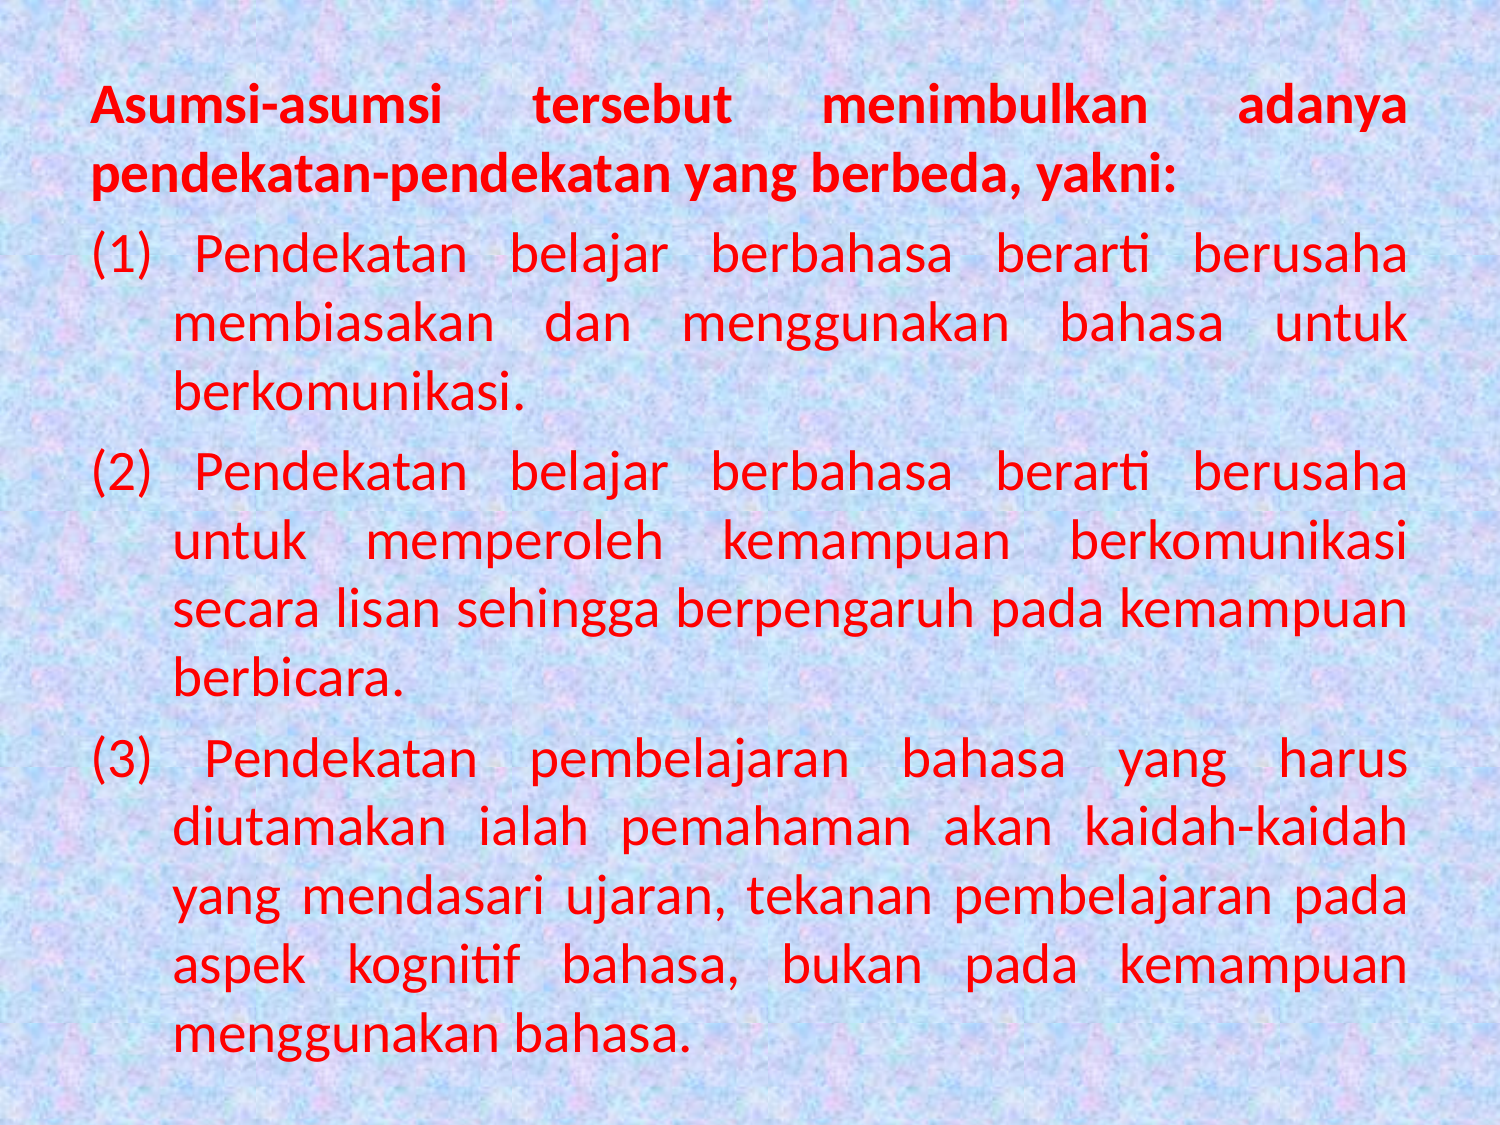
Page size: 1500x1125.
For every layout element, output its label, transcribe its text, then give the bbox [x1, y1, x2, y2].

picture [0, 0, 1500, 1125]
list Asumsi-asumsi tersebut menimbulkan adanya pendekatan-pendekatan yang berbeda, yakni: (1) Pendekatan belajar berbahasa berarti berusaha membiasakan dan menggunakan bahasa untuk berkomunikasi. (2) Pendekatan belajar berbahasa berarti berusaha untuk memperoleh kemampuan berkomunikasi secara lisan sehingga berpengaruh pada kemampuan berbicara. (3) Pendekatan pembelajaran bahasa yang harus diutamakan ialah pemahaman akan kaidah-kaidah yang mendasari ujaran, tekanan pembelajaran pada aspek kognitif bahasa, bukan pada kemampuan menggunakan bahasa. [75, 58, 1425, 1079]
